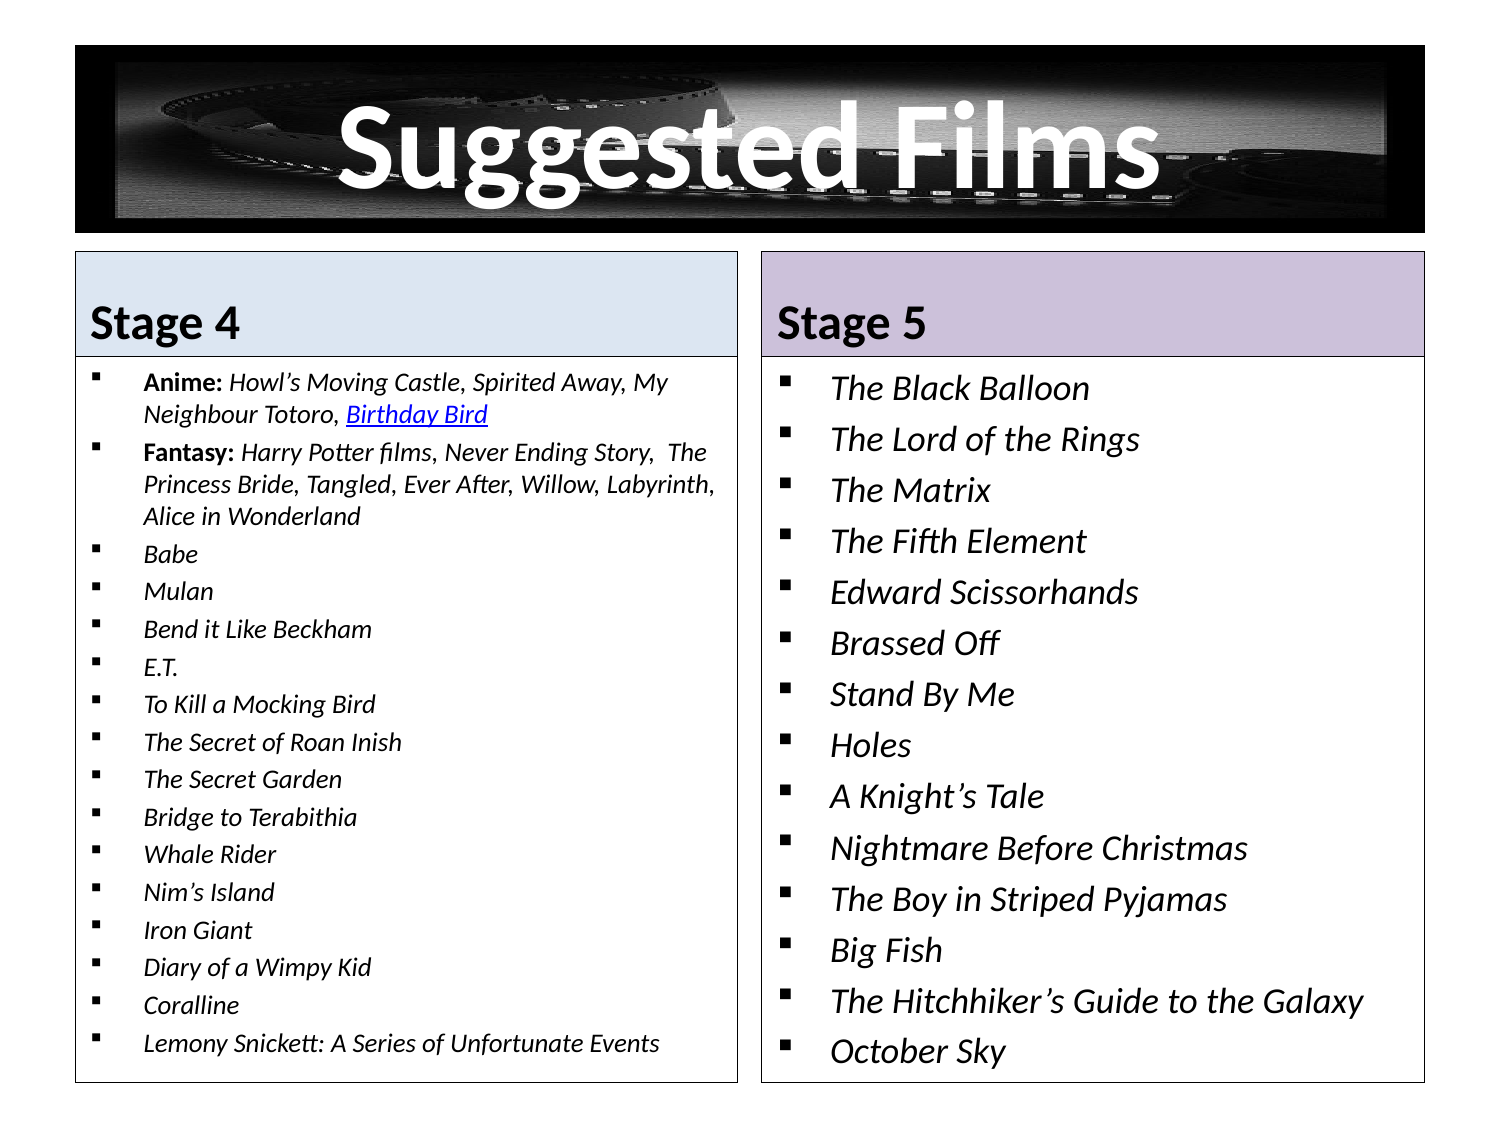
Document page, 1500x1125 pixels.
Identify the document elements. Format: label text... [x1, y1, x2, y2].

list The Black Balloon The Lord of the Rings The Matrix The Fifth Element Edward Scissorhands Brassed Off Stand By Me Holes A Knight’s Tale Nightmare Before Christmas The Boy in Striped Pyjamas Big Fish The Hitchhiker’s Guide to the Galaxy October Sky [761, 356, 1425, 1083]
title Suggested Films [75, 45, 1425, 233]
list Stage 4 [75, 251, 738, 356]
list Anime: Howl’s Moving Castle, Spirited Away, My Neighbour Totoro, Birthday Bird Fantasy: Harry Potter films, Never Ending Story, The Princess Bride, Tangled, Ever After, Willow, Labyrinth, Alice in Wonderland Babe Mulan Bend it Like Beckham E.T. To Kill a Mocking Bird The Secret of Roan Inish The Secret Garden Bridge to Terabithia Whale Rider Nim’s Island Iron Giant Diary of a Wimpy Kid Coralline Lemony Snickett: A Series of Unfortunate Events [75, 356, 738, 1083]
list Stage 5 [761, 251, 1425, 356]
